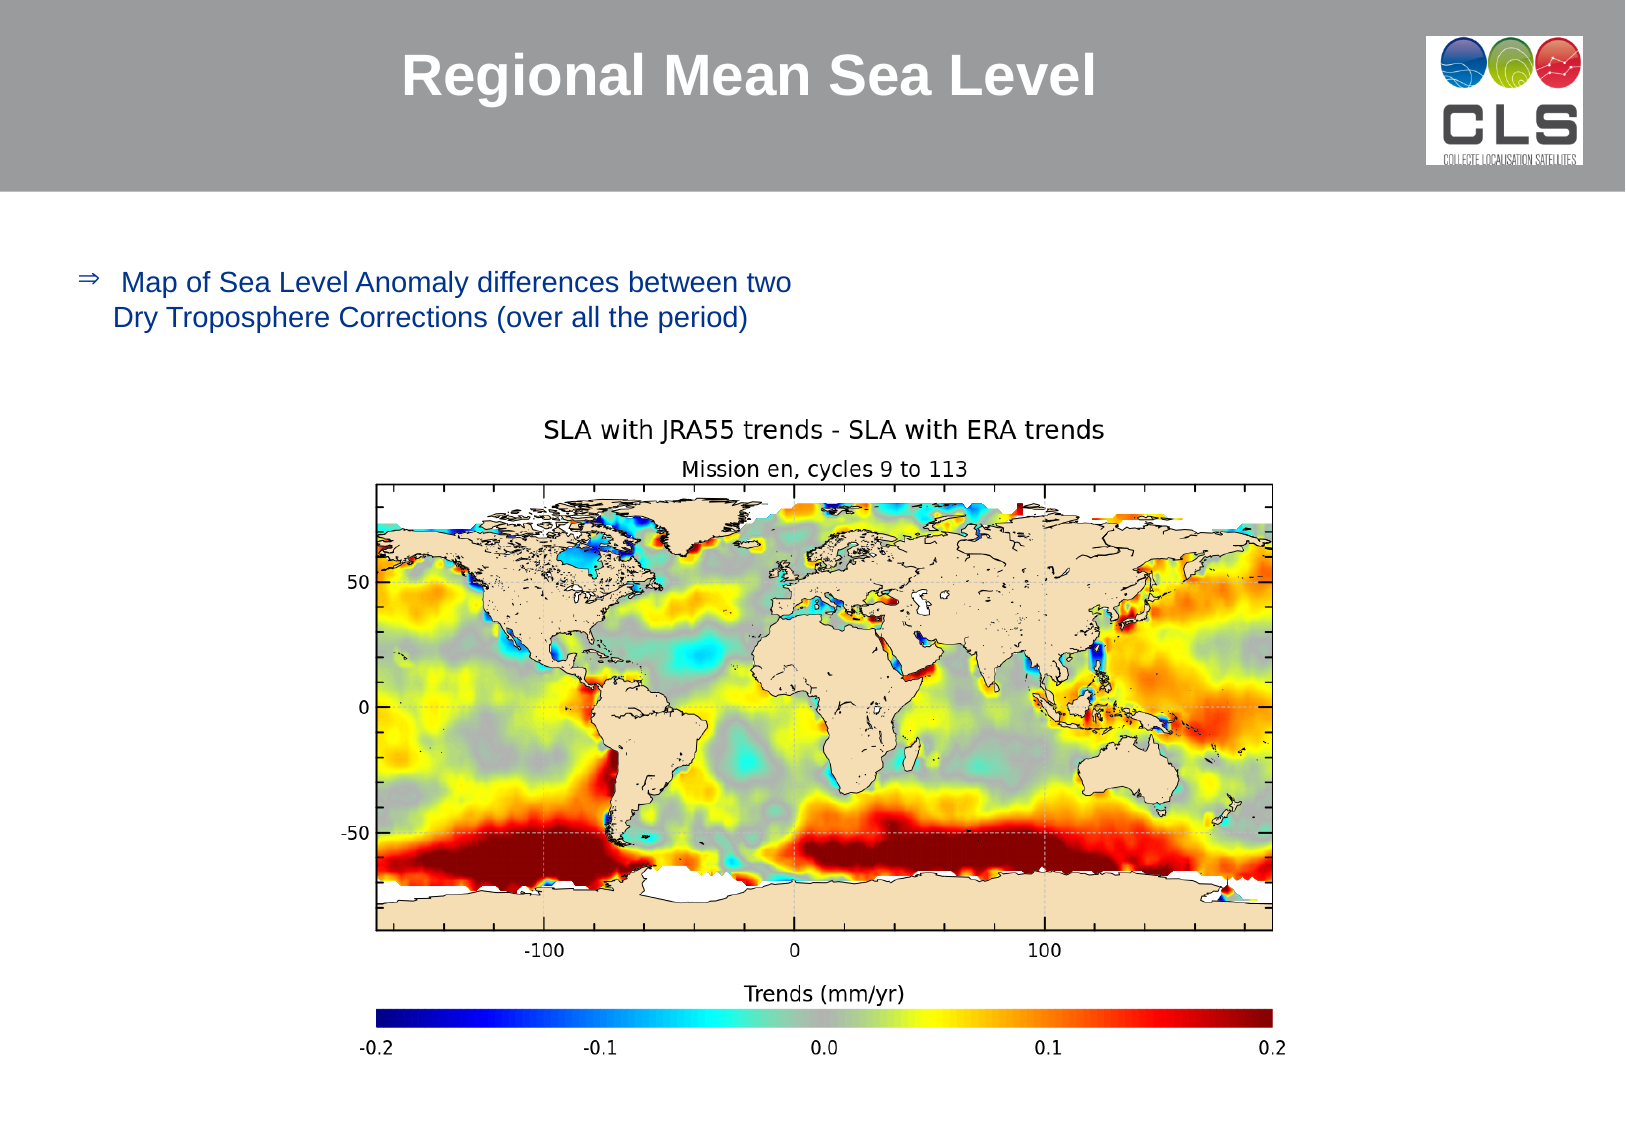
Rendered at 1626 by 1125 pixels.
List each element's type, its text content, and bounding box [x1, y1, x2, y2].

text_box Map of Sea Level Anomaly differences between two Dry Troposphere Corrections (over all the period) [62, 220, 841, 376]
picture [265, 387, 1325, 1092]
text_box Regional Mean Sea Level [386, 40, 1162, 119]
picture [1426, 36, 1583, 165]
